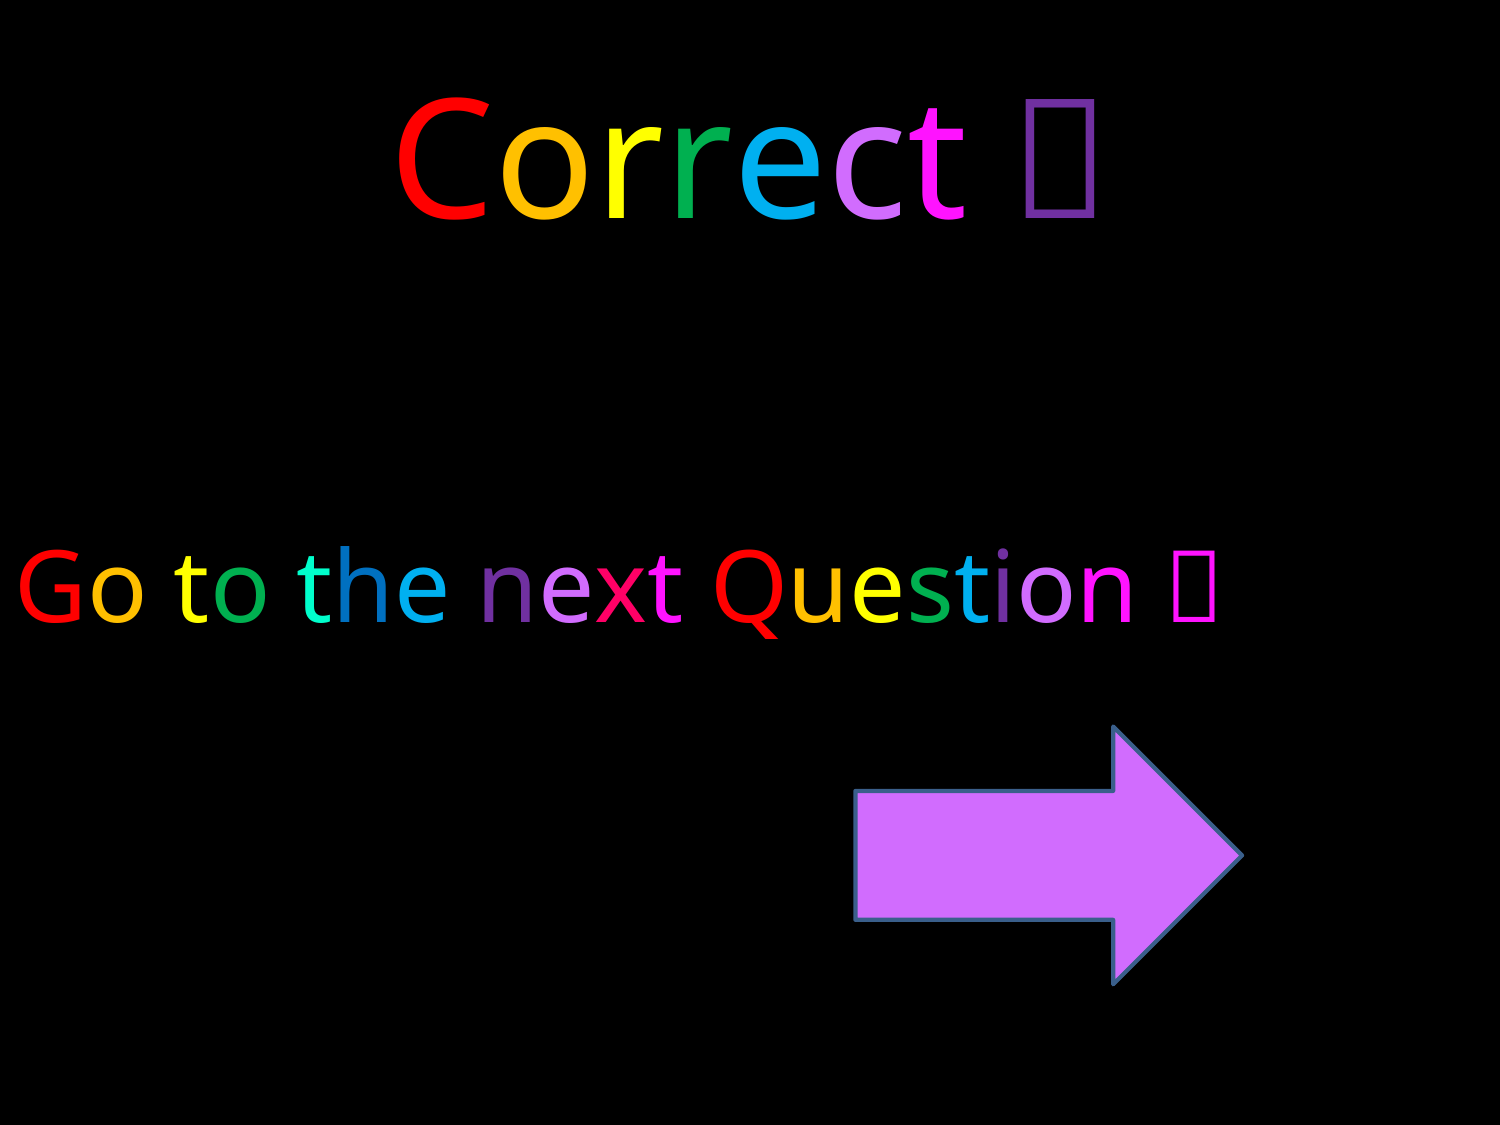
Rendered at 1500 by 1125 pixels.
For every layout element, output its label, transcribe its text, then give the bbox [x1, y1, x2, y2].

text_box Correct  [74, 45, 1425, 282]
text_box Go to the next Question  [0, 515, 1500, 651]
text_box [853, 724, 1245, 987]
